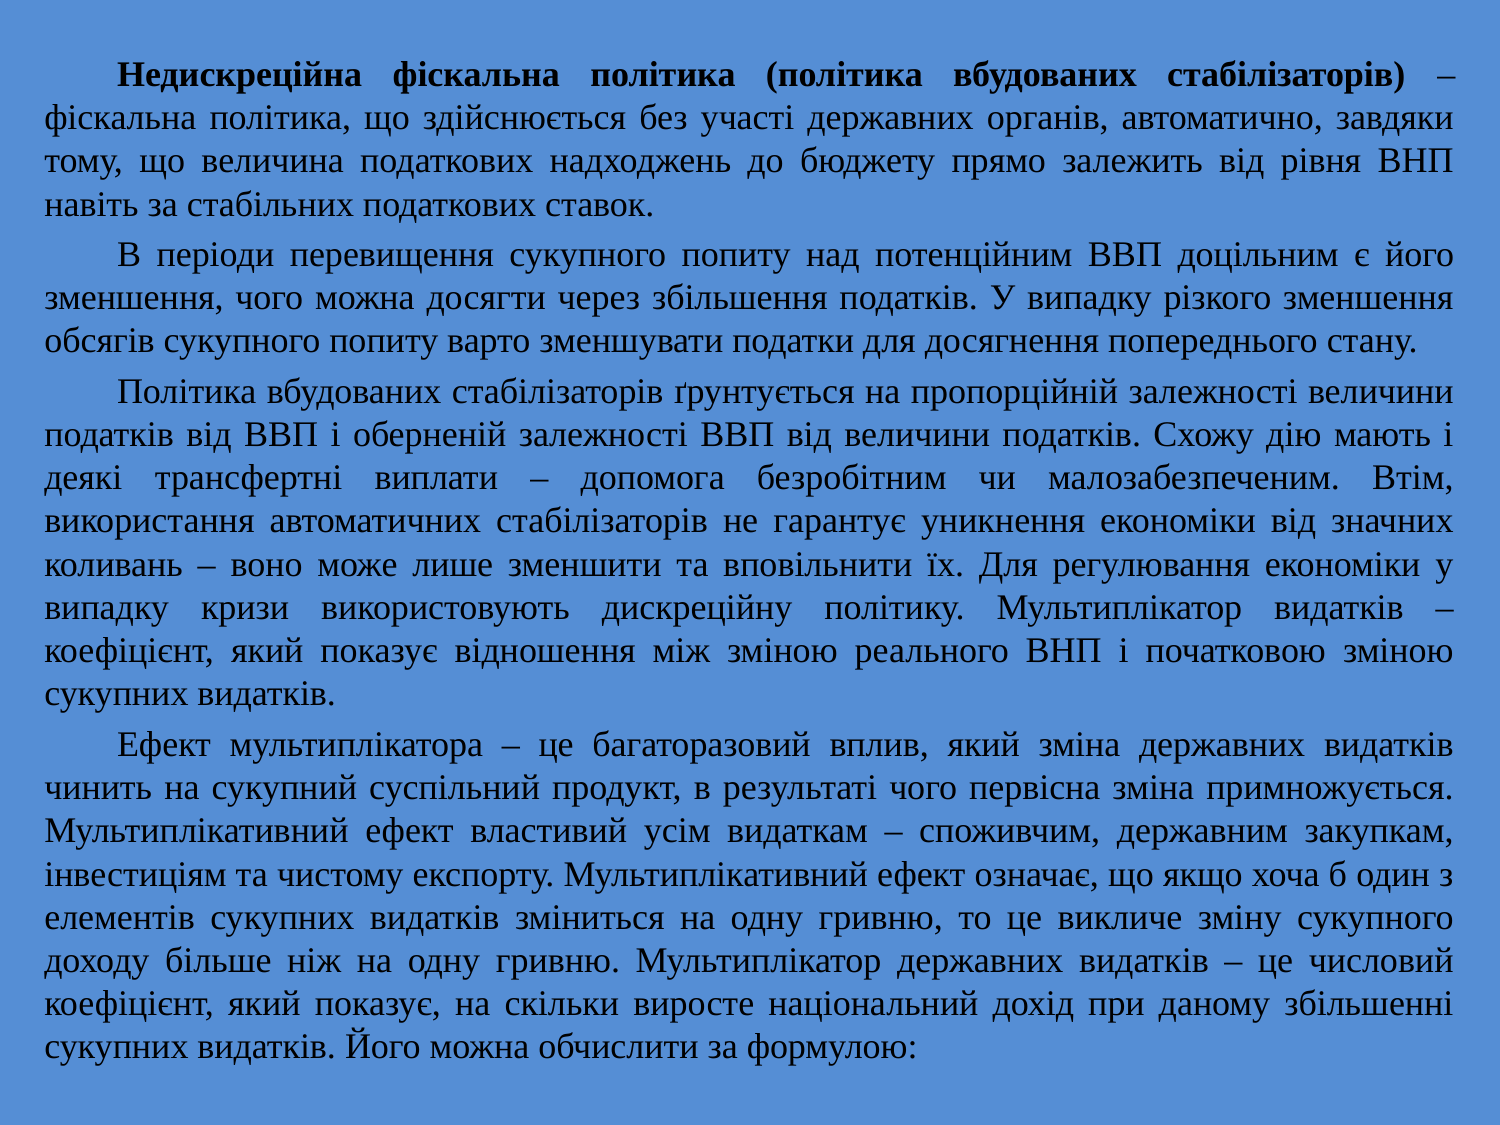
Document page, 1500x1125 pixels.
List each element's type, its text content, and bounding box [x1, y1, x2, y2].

list Недискреційна фіскальна політика (політика вбудованих стабілізаторів) – фіскальна політика, що здійснюється без участі державних органів, автоматично, завдяки тому, що величина податкових надходжень до бюджету прямо залежить від рівня ВНП навіть за стабільних податкових ставок. В періоди перевищення сукупного попиту над потенційним ВВП доцільним є його зменшення, чого можна досягти через збільшення податків. У випадку різкого зменшення обсягів сукупного попиту варто зменшувати податки для досягнення попереднього стану. Політика вбудованих стабілізаторів ґрунтується на пропорційній залежності величини податків від ВВП і оберненій залежності ВВП від величини податків. Схожу дію мають і деякі трансфертні виплати – допомога безробітним чи малозабезпеченим. Втім, використання автоматичних стабілізаторів не гарантує уникнення економіки від значних коливань – воно може лише зменшити та вповільнити їх. Для регулювання економіки у випадку кризи використовують дискреційну політику. Мультиплікатор видатків – коефіцієнт, який показує відношення між зміною реального ВНП і початковою зміною сукупних видатків. Ефект мультиплікатора – це багаторазовий вплив, який зміна державних видатків чинить на сукупний суспільний продукт, в результаті чого первісна зміна примножується. Мультиплікативний ефект властивий усім видаткам – споживчим, державним закупкам, інвестиціям та чистому експорту. Мультиплікативний ефект означає, що якщо хоча б один з елементів сукупних видатків зміниться на одну гривню, то це викличе зміну сукупного доходу більше ніж на одну гривню. Мультиплікатор державних видатків – це числовий коефіцієнт, який показує, на скільки виросте національний дохід при даному збільшенні сукупних видатків. Його можна обчислити за формулою: [29, 42, 1471, 1106]
